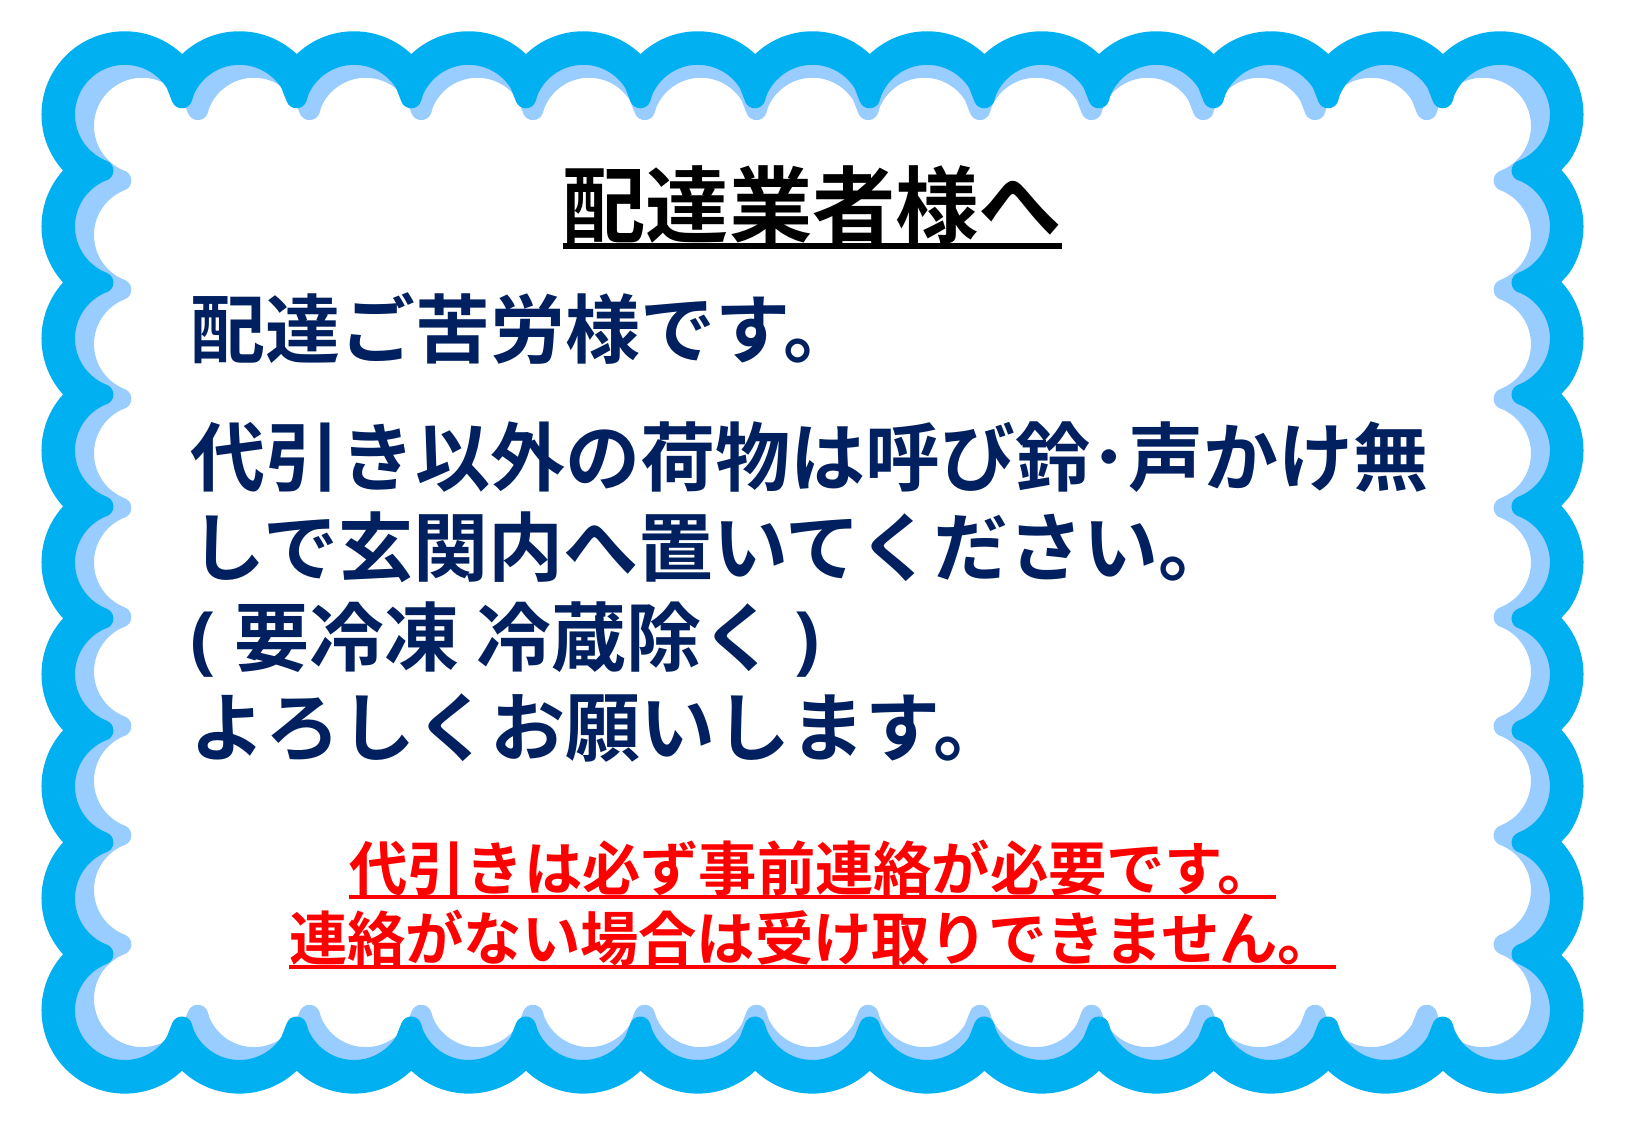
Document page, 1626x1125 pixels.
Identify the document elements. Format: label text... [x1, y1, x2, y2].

text_box [527, 1013, 636, 1068]
text_box [638, 1013, 987, 1068]
text_box [187, 57, 284, 112]
text_box [1105, 57, 1211, 112]
text_box [300, 57, 402, 112]
text_box [1341, 1013, 1438, 1068]
text_box [300, 1013, 401, 1068]
text_box [187, 1013, 284, 1068]
text_box [1458, 57, 1556, 1068]
text_box [987, 57, 1098, 112]
text_box [1223, 57, 1324, 112]
text_box [414, 1013, 519, 1068]
text_box [1341, 57, 1438, 112]
text_box 代引きは必ず事前連絡が必要です。 連絡がない場合は受け取りできません。 [151, 824, 1474, 980]
text_box [987, 1013, 1098, 1068]
text_box [1224, 1013, 1324, 1068]
text_box [414, 57, 519, 112]
text_box [49, 39, 1576, 1086]
text_box [526, 57, 636, 112]
text_box [638, 57, 987, 112]
text_box 配達業者様へ [151, 146, 1474, 261]
text_box [1105, 1013, 1211, 1068]
text_box 配達ご苦労様です。 代引き以外の荷物は呼び鈴･声かけ無しで玄関内へ置いてください。 (要冷凍 冷蔵除く) よろしくお願いします。 [175, 275, 1450, 778]
text_box [69, 57, 167, 1068]
